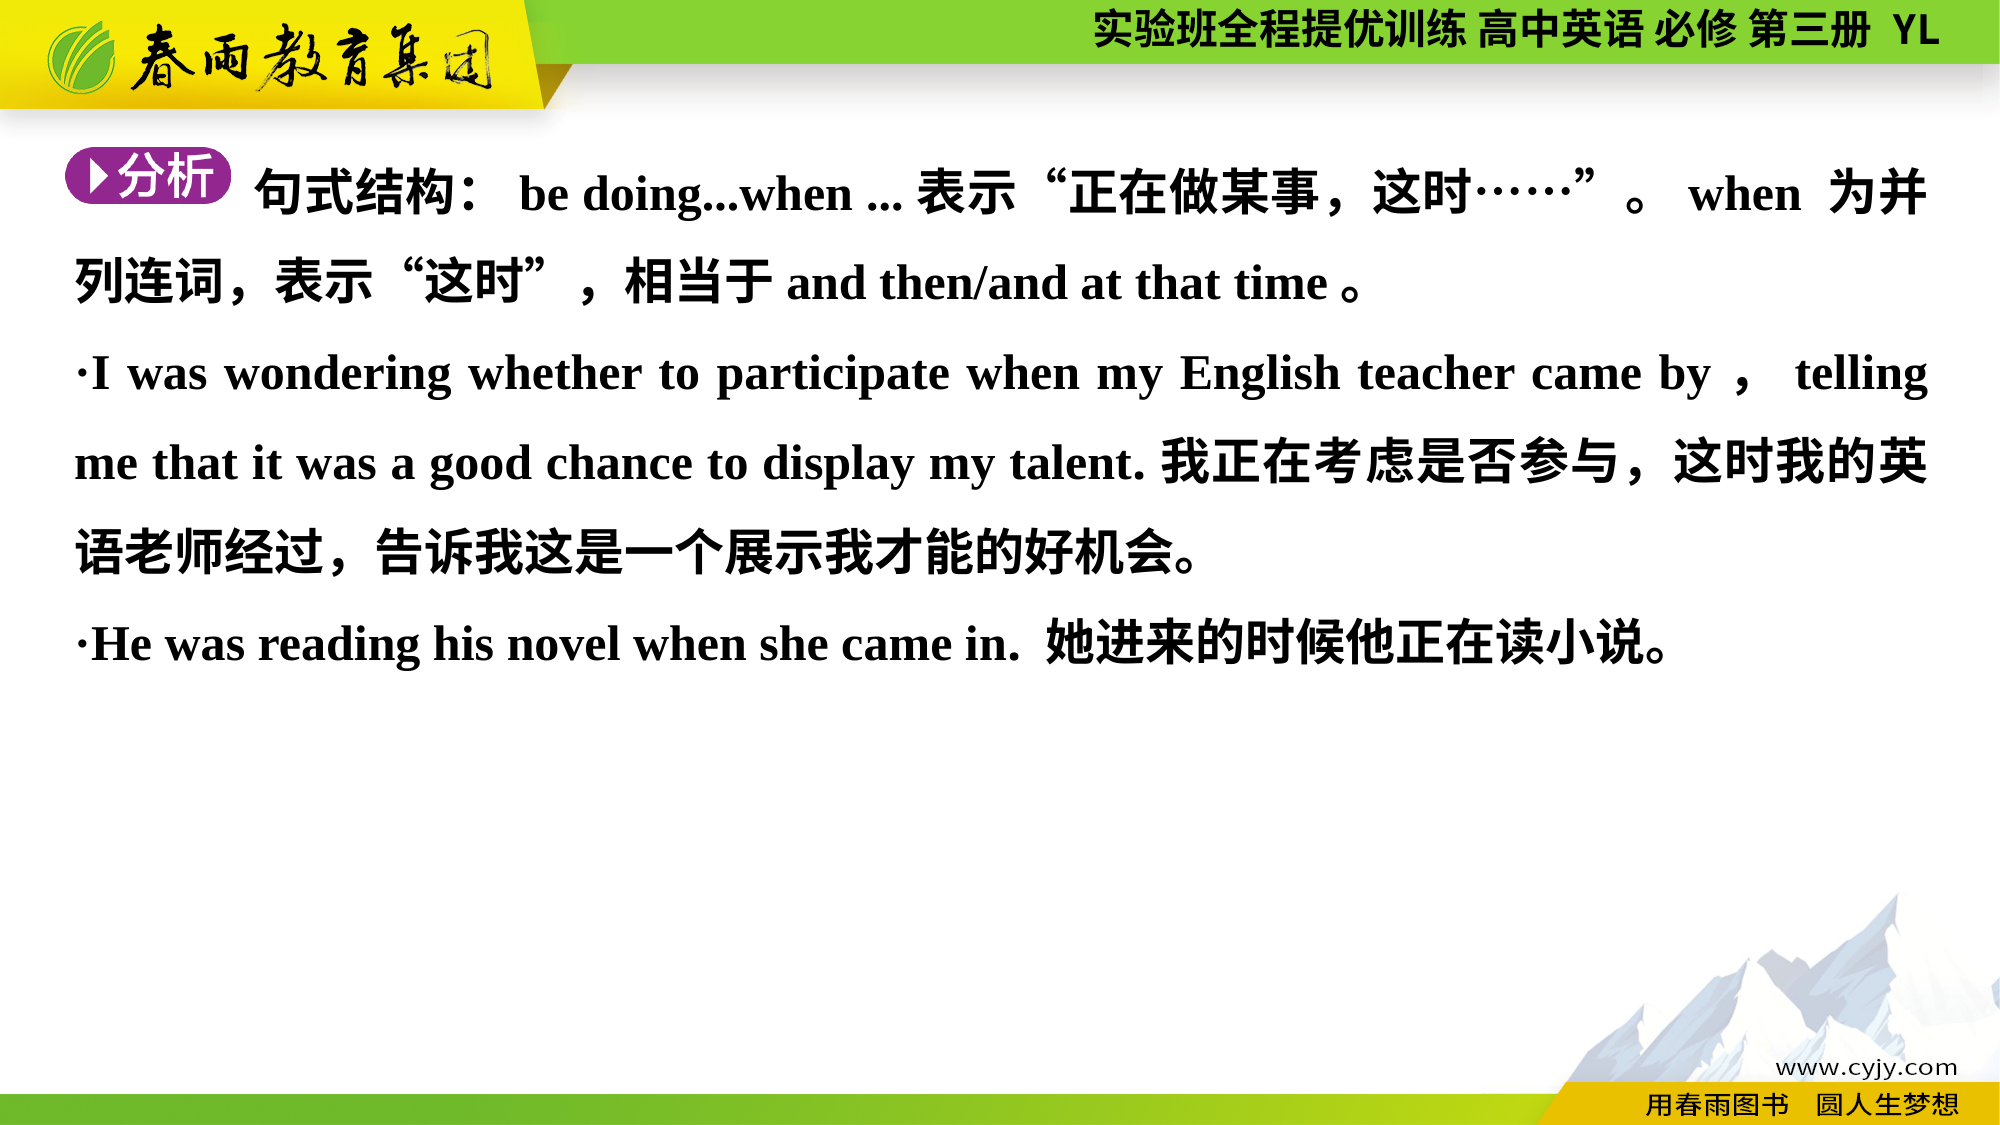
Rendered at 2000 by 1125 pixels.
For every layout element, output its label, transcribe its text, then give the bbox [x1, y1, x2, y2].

picture [0, 0, 2000, 1125]
list 句式结构：be doing...when ...表示“正在做某事，这时……”。when 为并列连词，表示“这时”，相当于and then/and at that time。 ·I was wondering whether to participate when my English teacher came by，telling me that it was a good chance to display my talent.我正在考虑是否参与，这时我的英语老师经过，告诉我这是一个展示我才能的好机会。 ·He was reading his novel when she came in. 她进来的时候他正在读小说。 [59, 122, 1944, 683]
